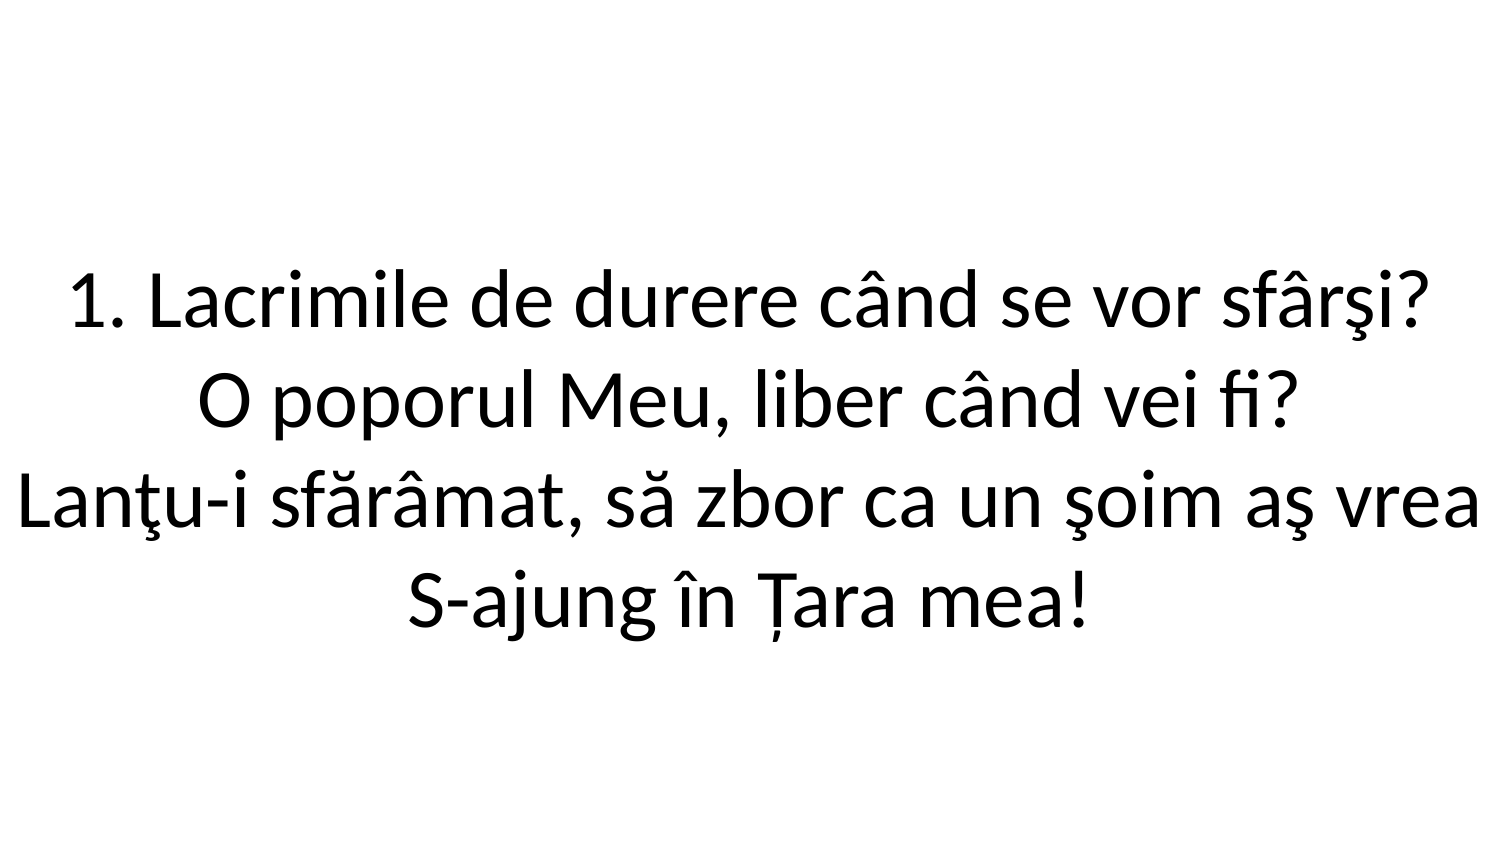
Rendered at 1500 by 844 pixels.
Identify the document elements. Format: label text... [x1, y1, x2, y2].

text_box 1. Lacrimile de durere când se vor sfârşi? O poporul Meu, liber când vei fi? Lanţu-i sfărâmat, să zbor ca un şoim aş vrea S-ajung în Țara mea! [1, 192, 1499, 652]
